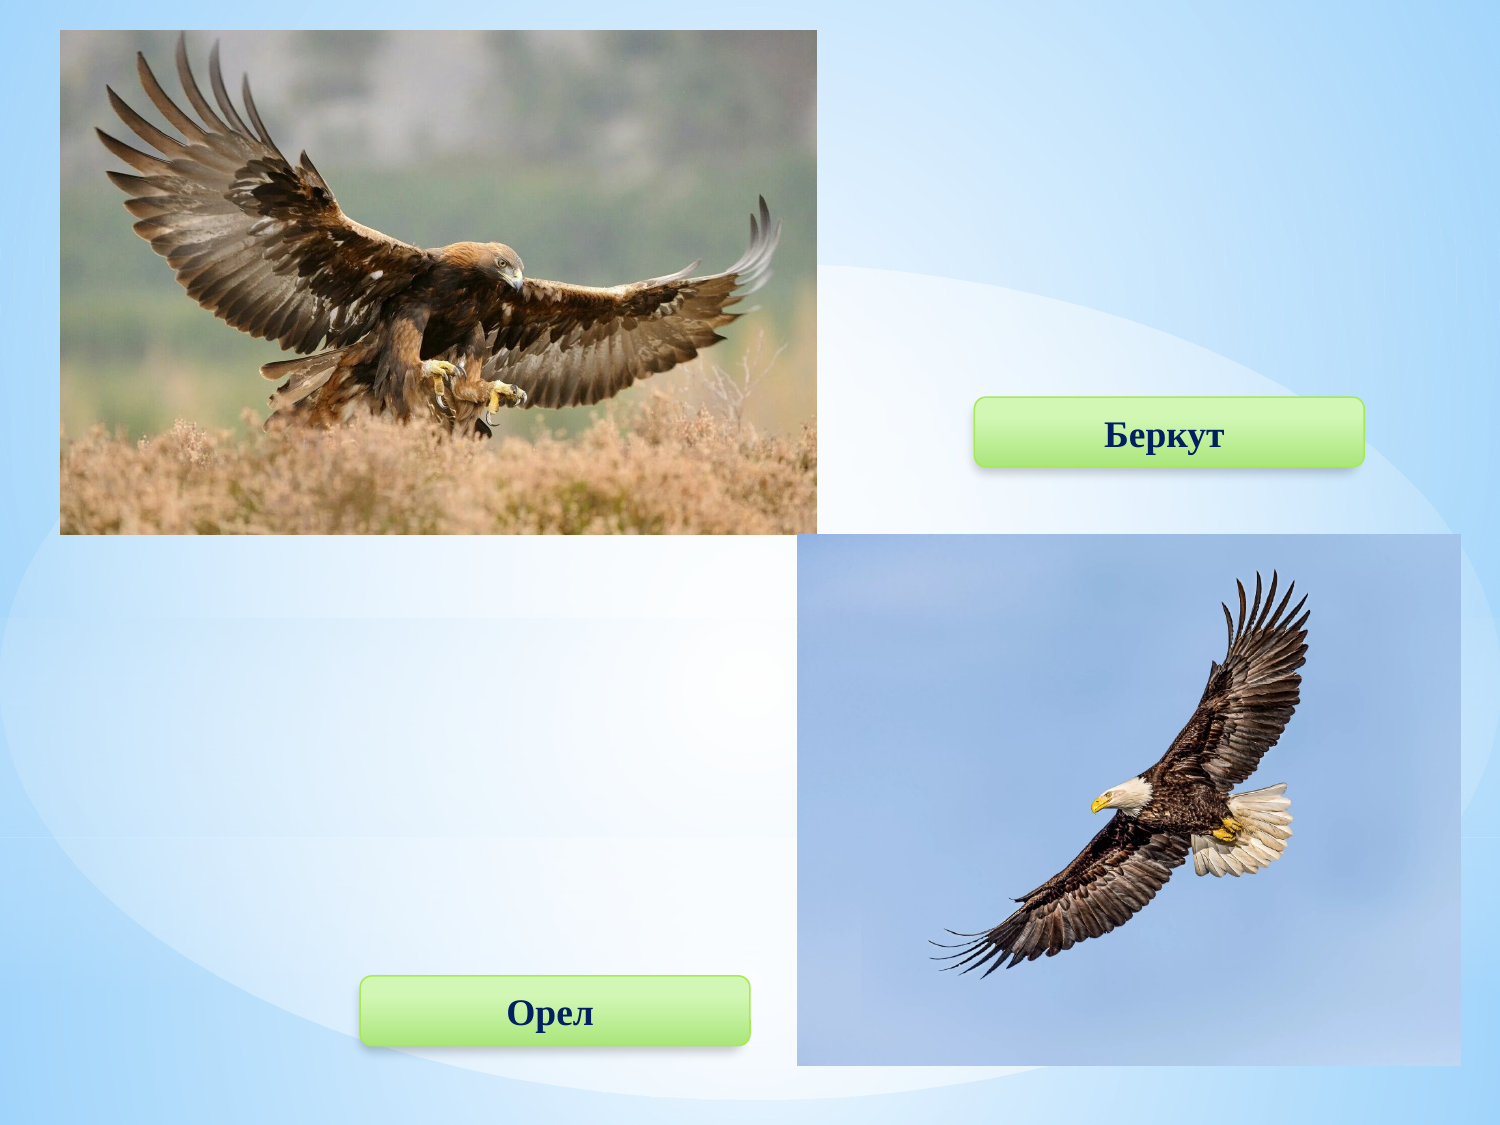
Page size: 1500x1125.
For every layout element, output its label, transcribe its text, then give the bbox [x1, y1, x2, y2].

text_box Беркут [973, 396, 1365, 468]
picture [60, 30, 1461, 1066]
text_box Орел [359, 975, 751, 1047]
